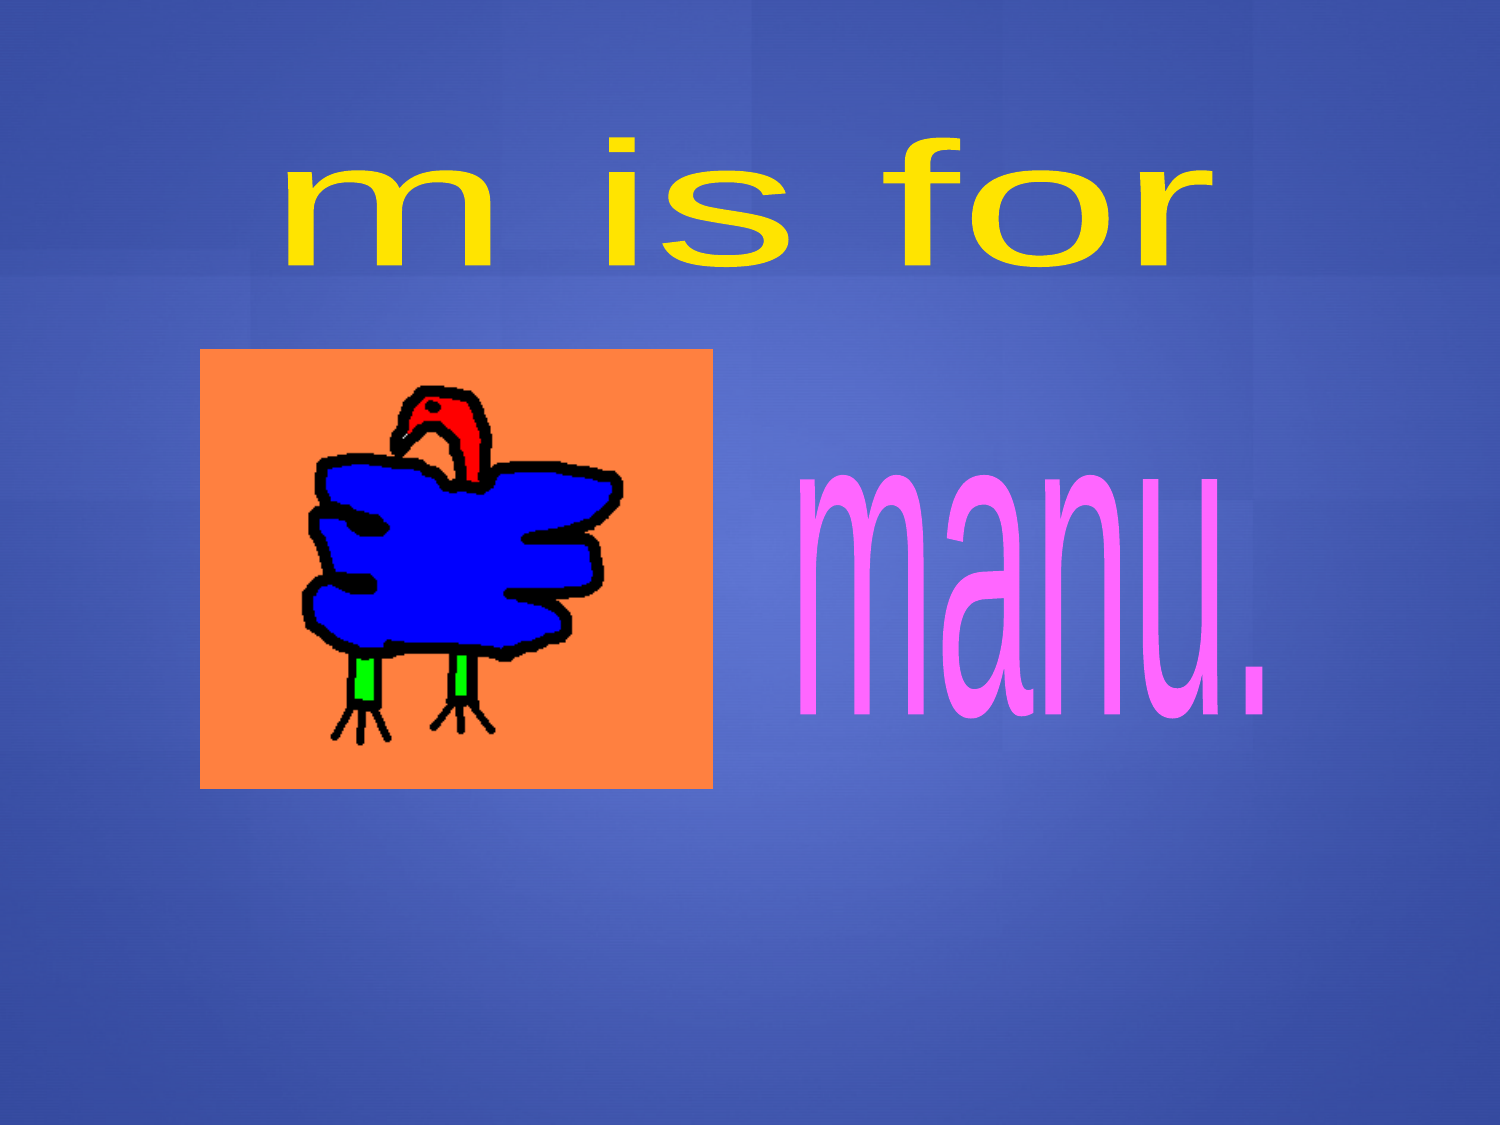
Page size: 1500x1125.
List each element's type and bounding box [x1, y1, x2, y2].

text_box [198, 348, 714, 791]
